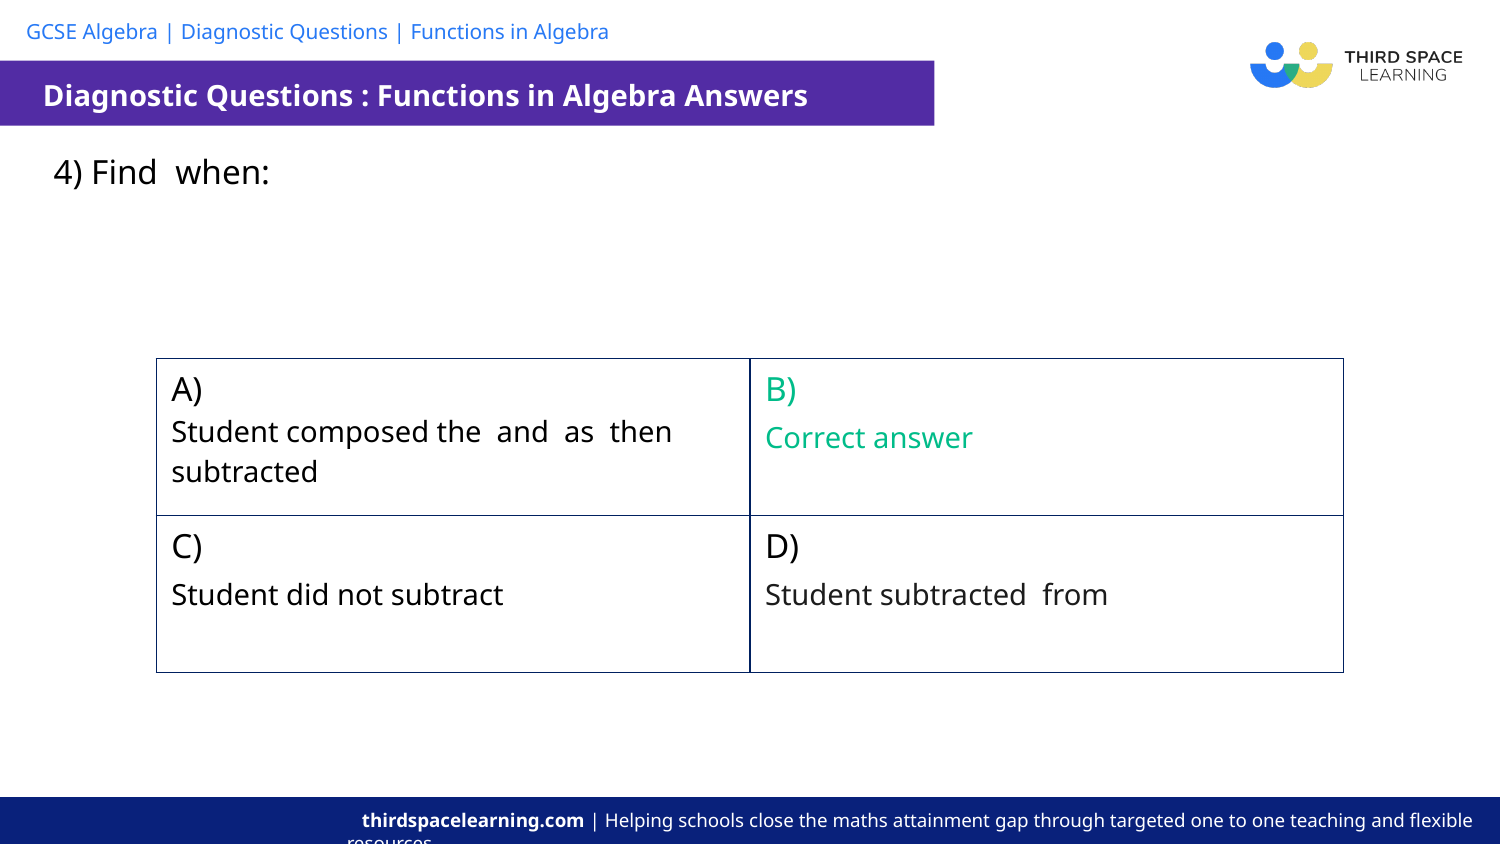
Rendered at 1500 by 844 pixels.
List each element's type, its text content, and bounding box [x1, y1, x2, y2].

picture [1250, 33, 1465, 99]
text_box Diagnostic Questions : Functions in Algebra Answers [27, 61, 849, 127]
